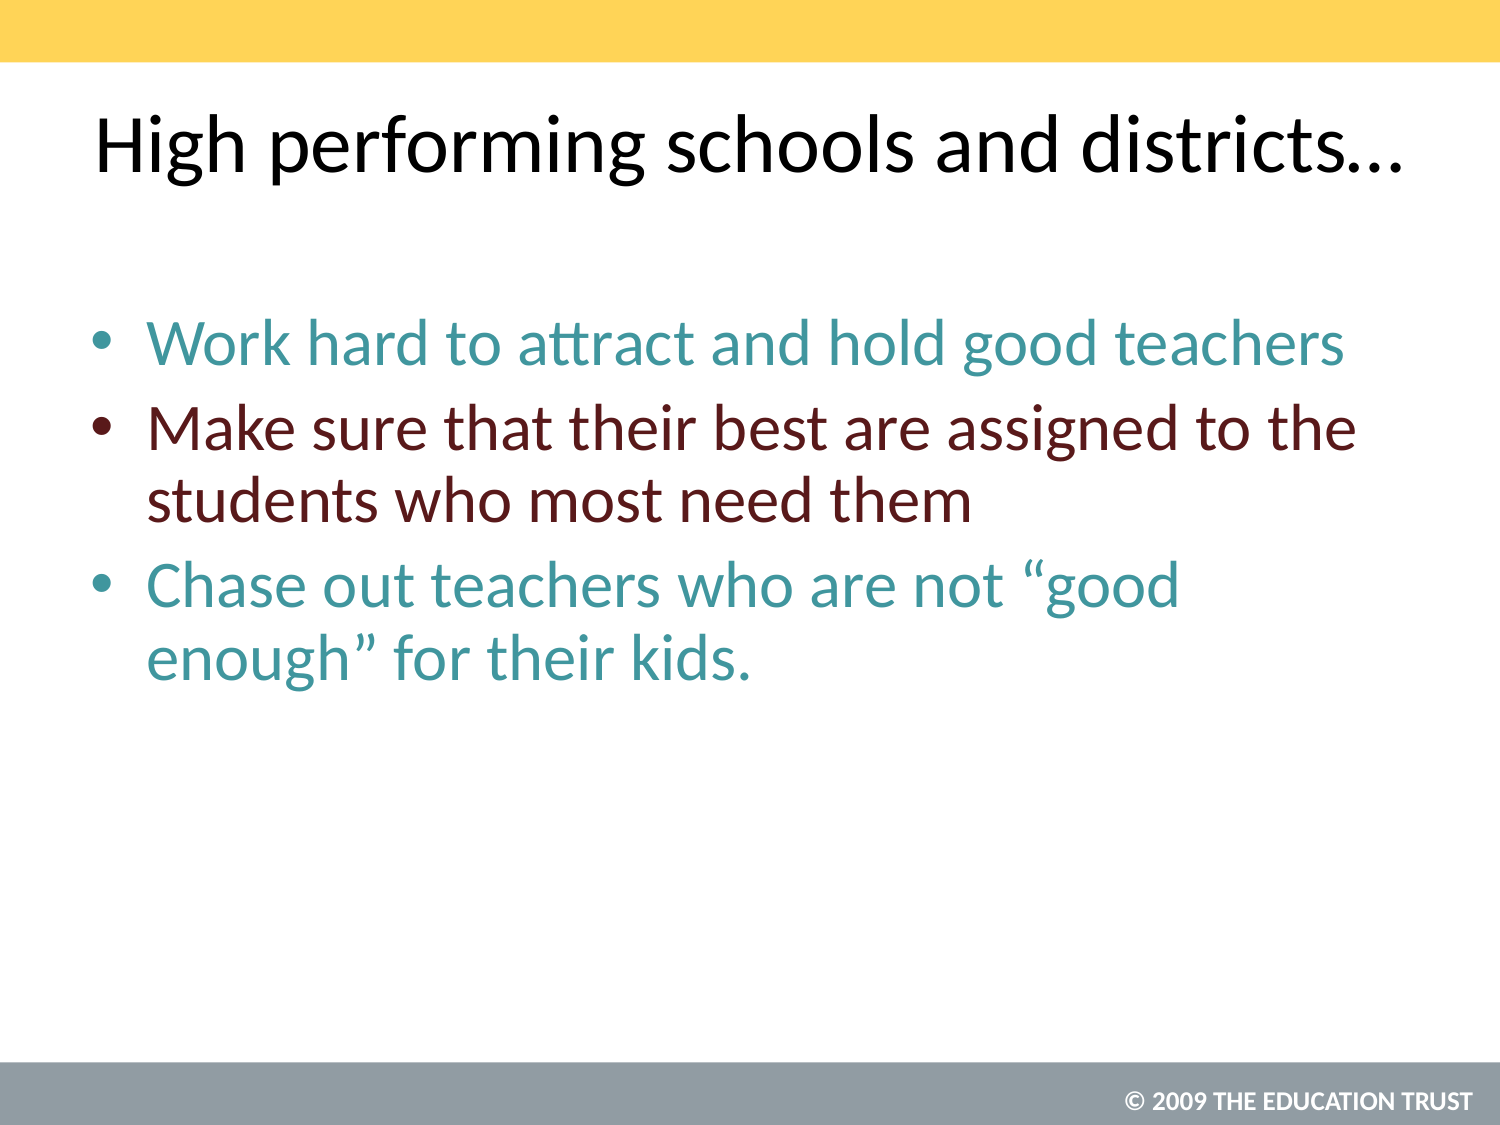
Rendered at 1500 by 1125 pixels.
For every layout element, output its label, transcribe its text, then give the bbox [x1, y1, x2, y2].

list Work hard to attract and hold good teachers Make sure that their best are assigned to the students who most need them Chase out teachers who are not “good enough” for their kids. [74, 299, 1426, 1006]
title High performing schools and districts… [74, 44, 1426, 233]
